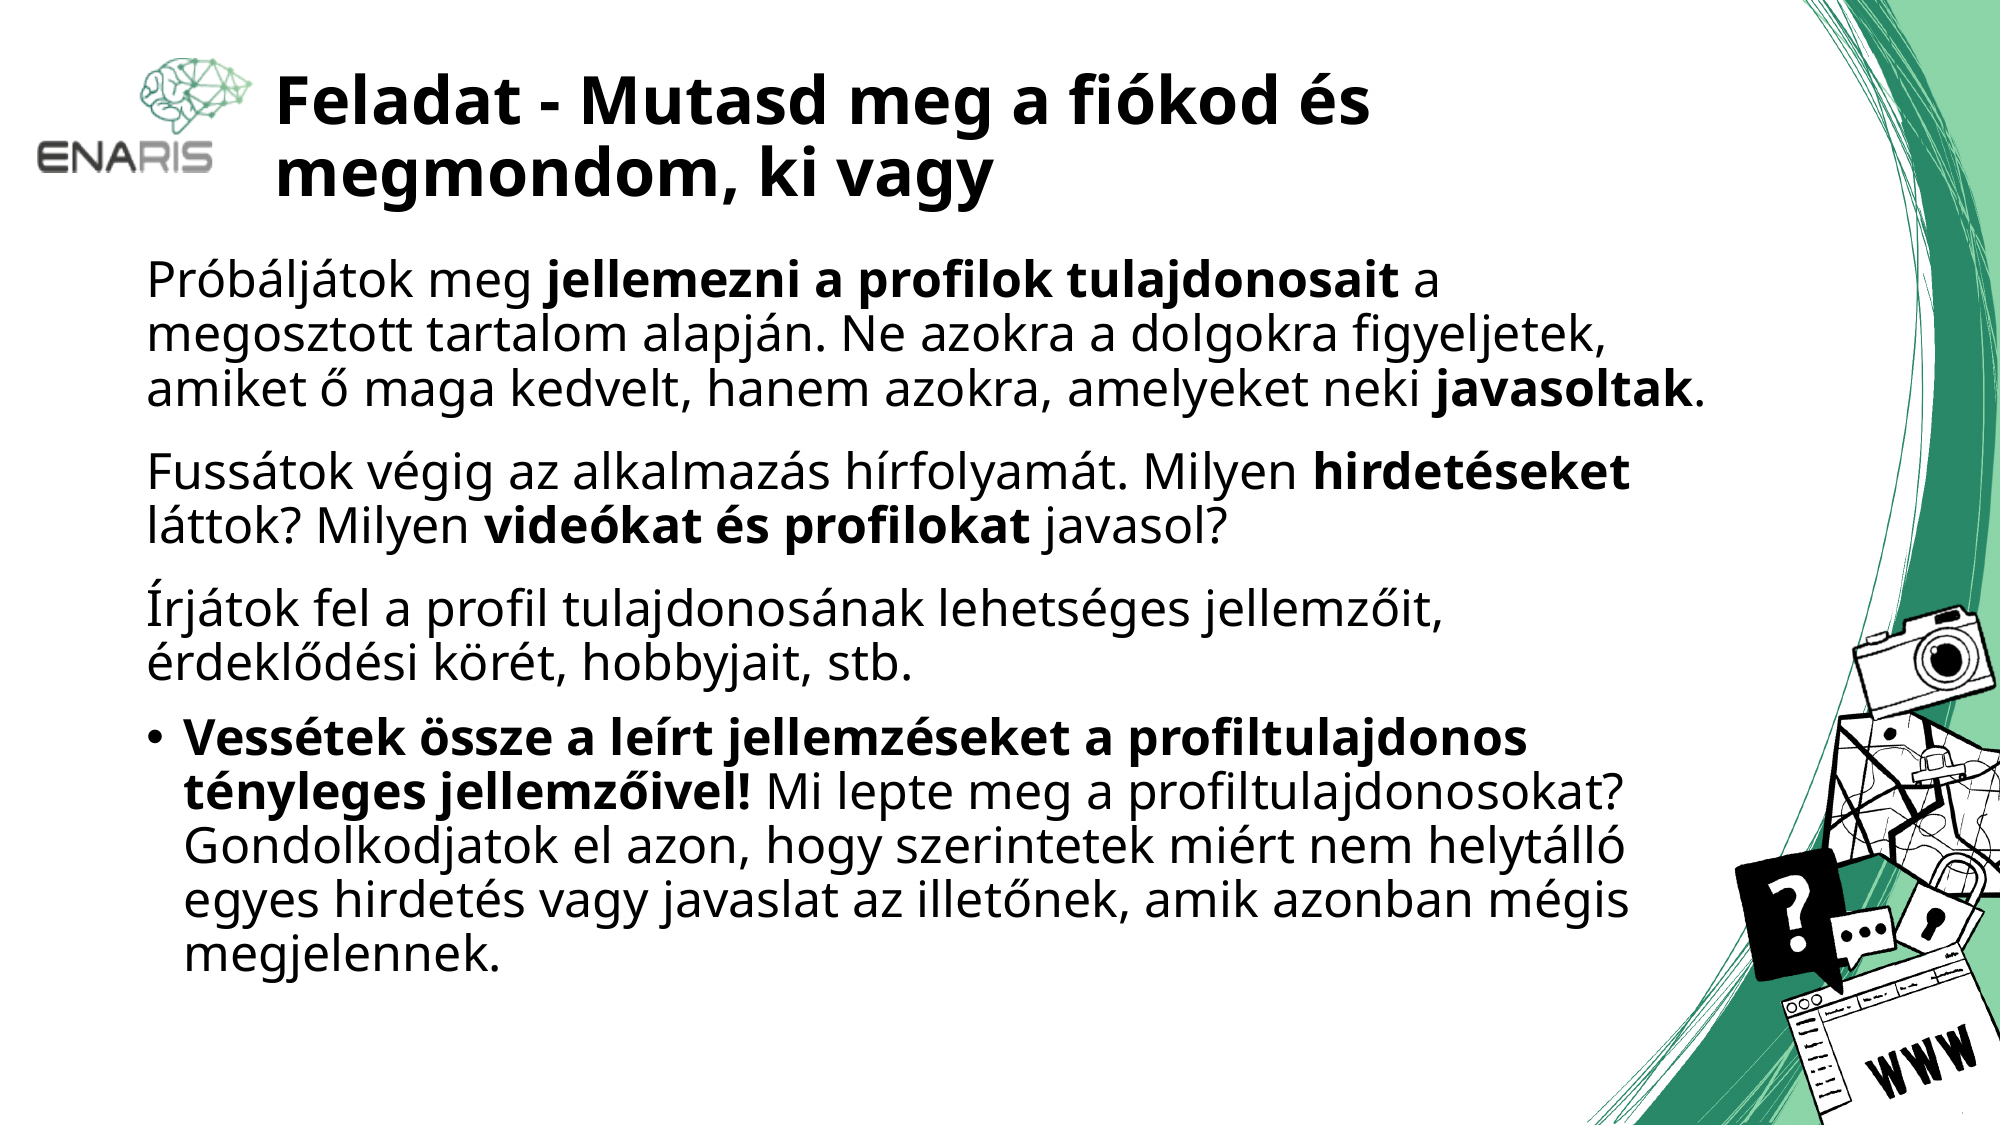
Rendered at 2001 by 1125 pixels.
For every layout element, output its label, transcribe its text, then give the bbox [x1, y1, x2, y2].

picture [37, 58, 254, 173]
picture [408, 0, 2000, 1125]
title Feladat - Mutasd meg a fiókod és megmondom, ki vagy [259, 29, 1869, 248]
list Próbáljátok meg jellemezni a profilok tulajdonosait a megosztott tartalom alapján. Ne azokra a dolgokra figyeljetek, amiket ő maga kedvelt, hanem azokra, amelyeket neki javasoltak. Fussátok végig az alkalmazás hírfolyamát. Milyen hirdetéseket láttok? Milyen videókat és profilokat javasol? Írjátok fel a profil tulajdonosának lehetséges jellemzőit, érdeklődési körét, hobbyjait, stb. Vessétek össze a leírt jellemzéseket a profiltulajdonos tényleges jellemzőivel! Mi lepte meg a profiltulajdonosokat? Gondolkodjatok el azon, hogy szerintetek miért nem helytálló egyes hirdetés vagy javaslat az illetőnek, amik azonban mégis megjelennek. [131, 247, 1728, 1066]
